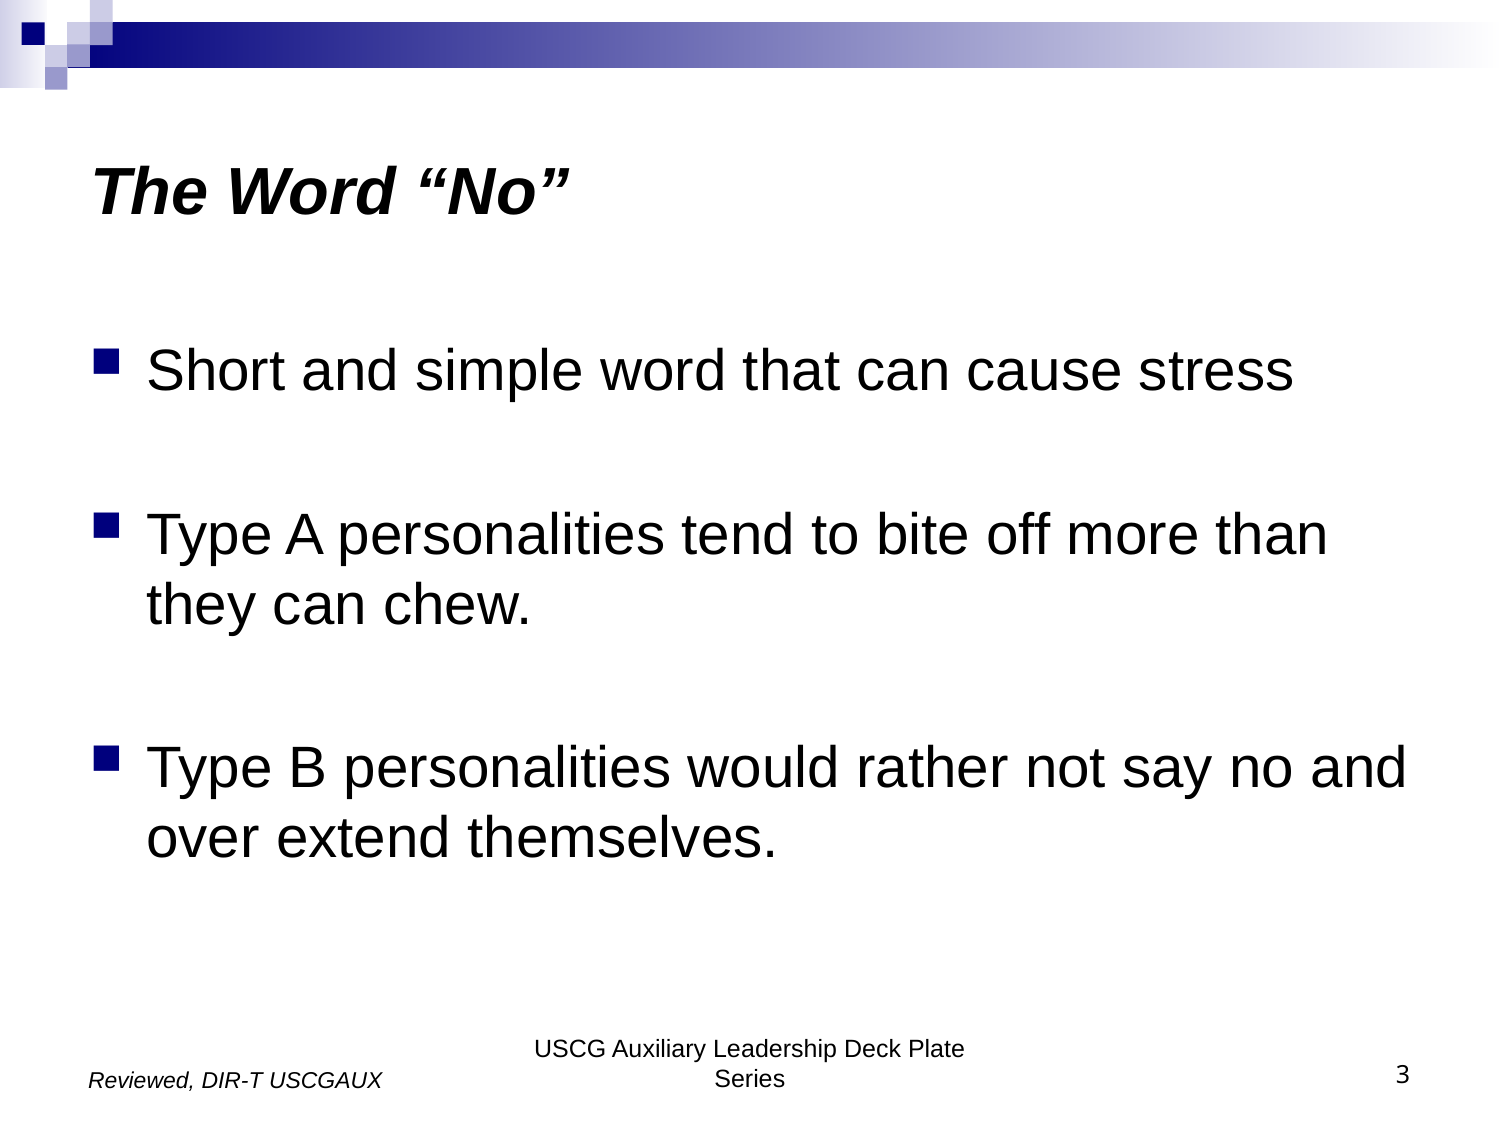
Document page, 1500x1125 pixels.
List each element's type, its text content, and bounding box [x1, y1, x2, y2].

text_box Reviewed, DIR-T USCGAUX [73, 1057, 398, 1100]
footer USCG Auxiliary Leadership Deck Plate Series [512, 1025, 988, 1100]
slide_number 3 [1074, 1025, 1425, 1100]
title The Word “No” [75, 75, 1425, 300]
list Short and simple word that can cause stress Type A personalities tend to bite off more than they can chew. Type B personalities would rather not say no and over extend themselves. [75, 324, 1425, 963]
